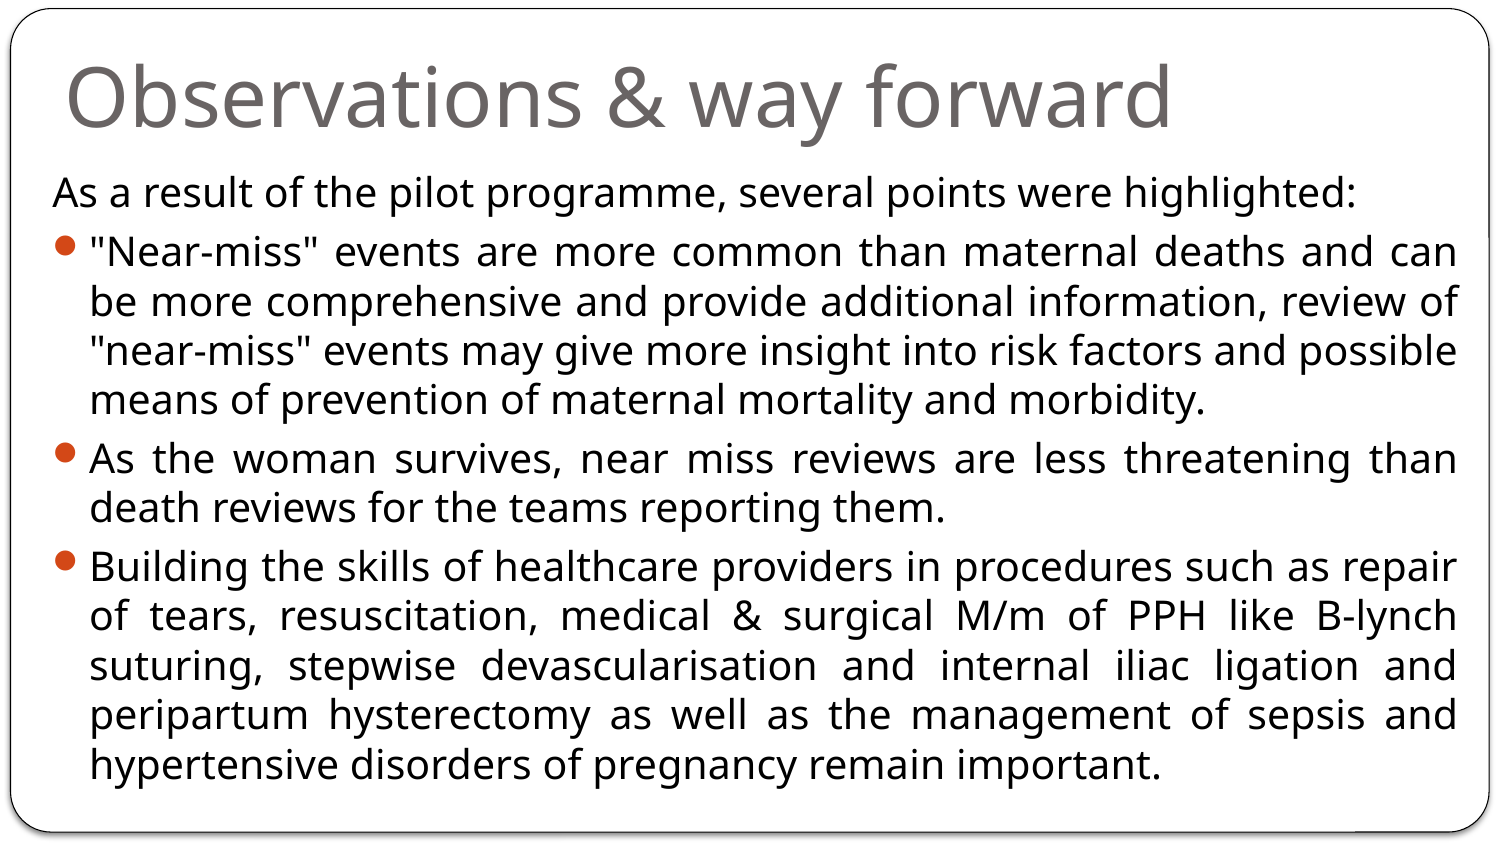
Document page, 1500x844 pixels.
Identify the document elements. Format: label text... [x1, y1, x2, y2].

title Observations & way forward [50, 33, 1463, 159]
list As a result of the pilot programme, several points were highlighted: "Near-miss" events are more common than maternal deaths and can be more comprehensive and provide additional information, review of "near-miss" events may give more insight into risk factors and possible means of prevention of maternal mortality and morbidity. As the woman survives, near miss reviews are less threatening than death reviews for the teams reporting them. Building the skills of healthcare providers in procedures such as repair of tears, resuscitation, medical & surgical M/m of PPH like B-lynch suturing, stepwise devascularisation and internal iliac ligation and peripartum hysterectomy as well as the management of sepsis and hypertensive disorders of pregnancy remain important. [37, 159, 1475, 810]
